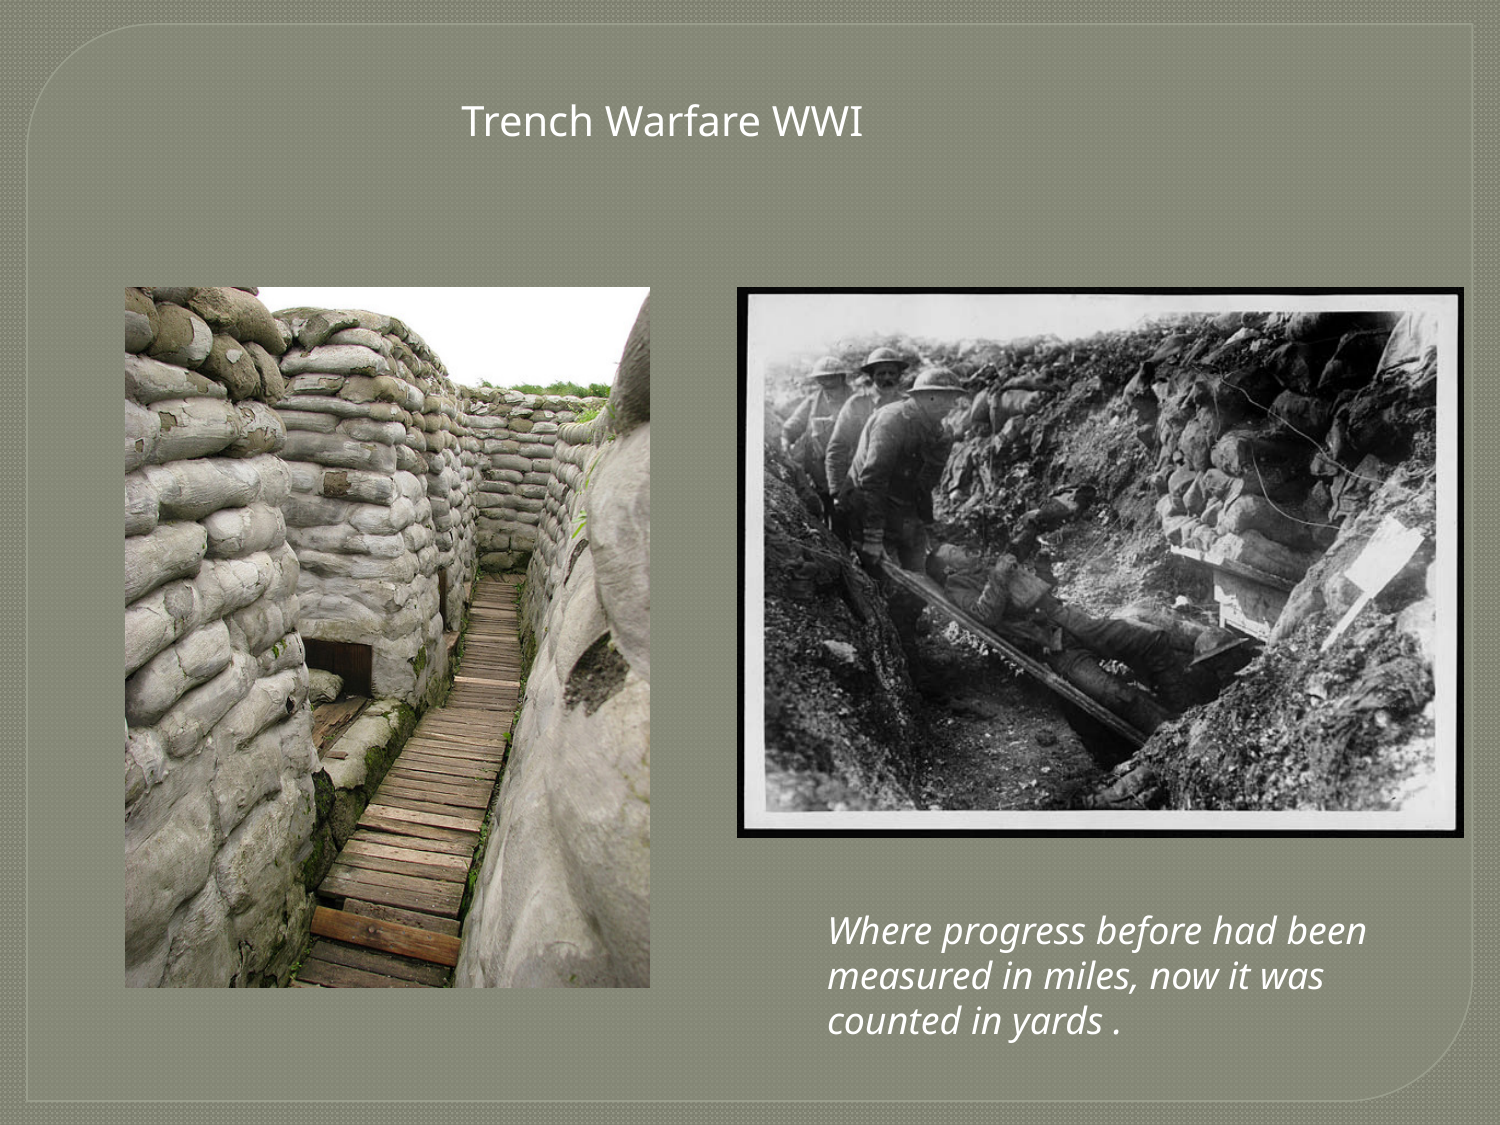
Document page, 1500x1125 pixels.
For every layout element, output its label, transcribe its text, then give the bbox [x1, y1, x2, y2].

picture [737, 287, 1464, 838]
picture [124, 287, 651, 988]
text_box Where progress before had been measured in miles, now it was counted in yards . [812, 899, 1425, 1050]
text_box Trench Warfare WWI [412, 87, 913, 153]
